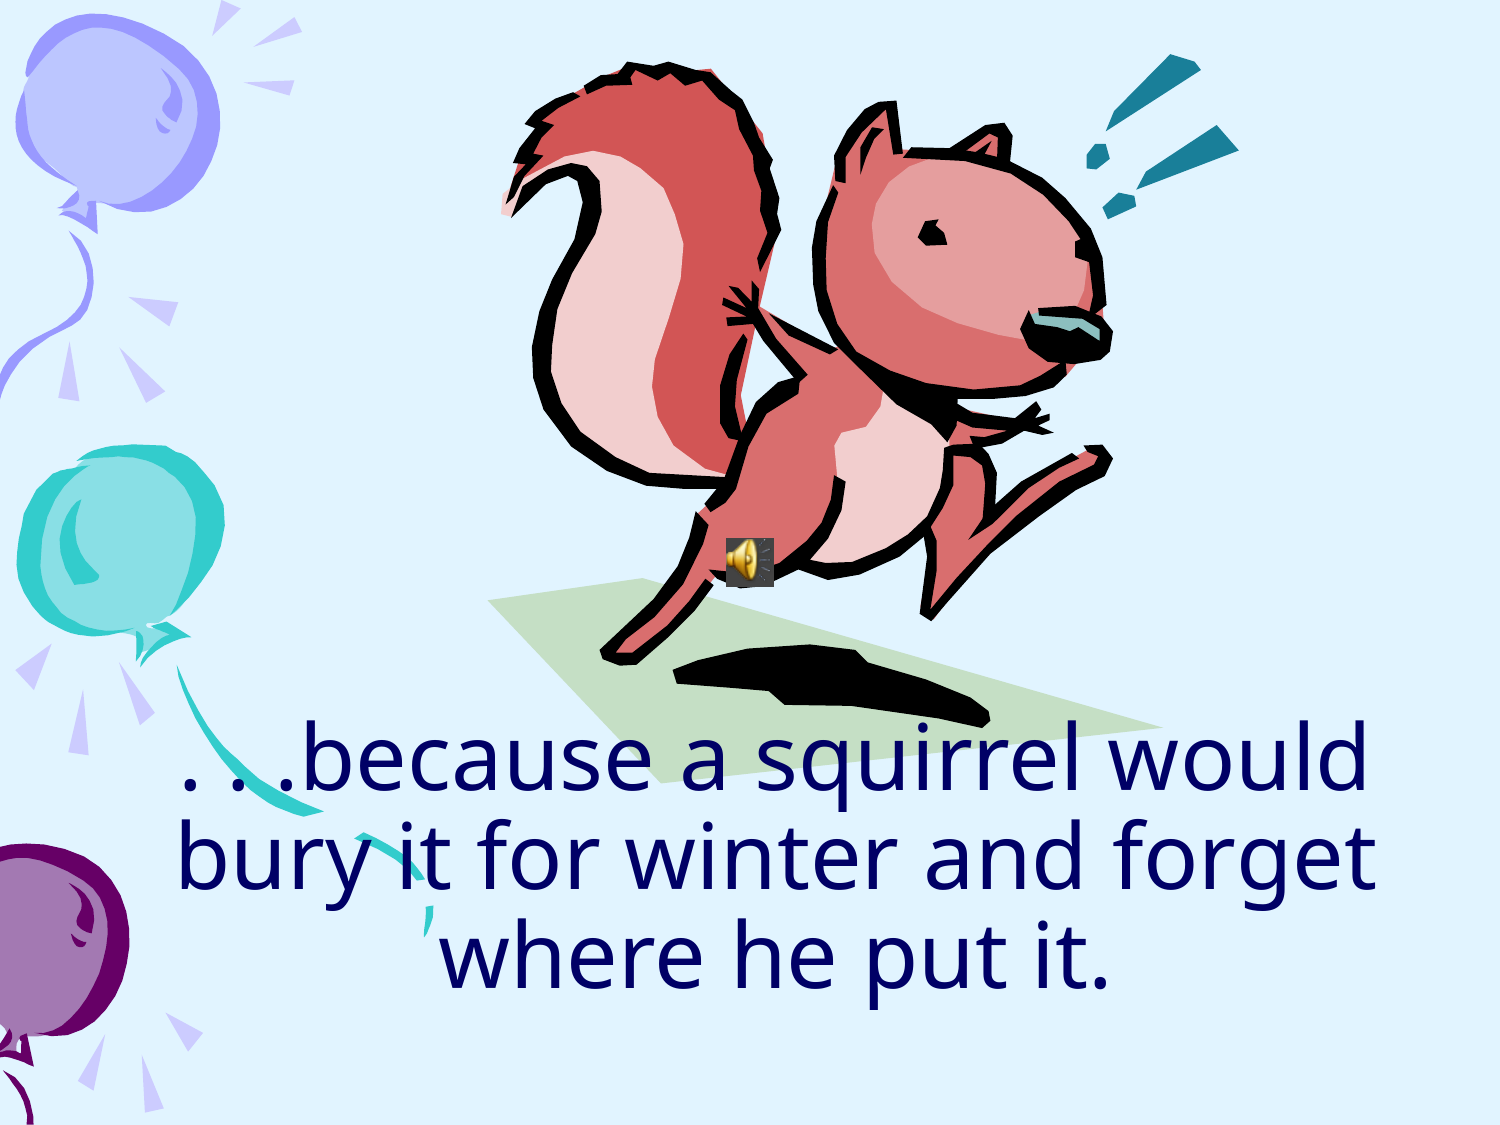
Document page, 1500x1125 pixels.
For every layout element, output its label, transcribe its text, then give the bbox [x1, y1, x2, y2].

picture [724, 537, 776, 588]
title . . .because a squirrel would bury it for winter and forget where he put it. [99, 799, 1453, 1016]
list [487, 49, 1246, 791]
